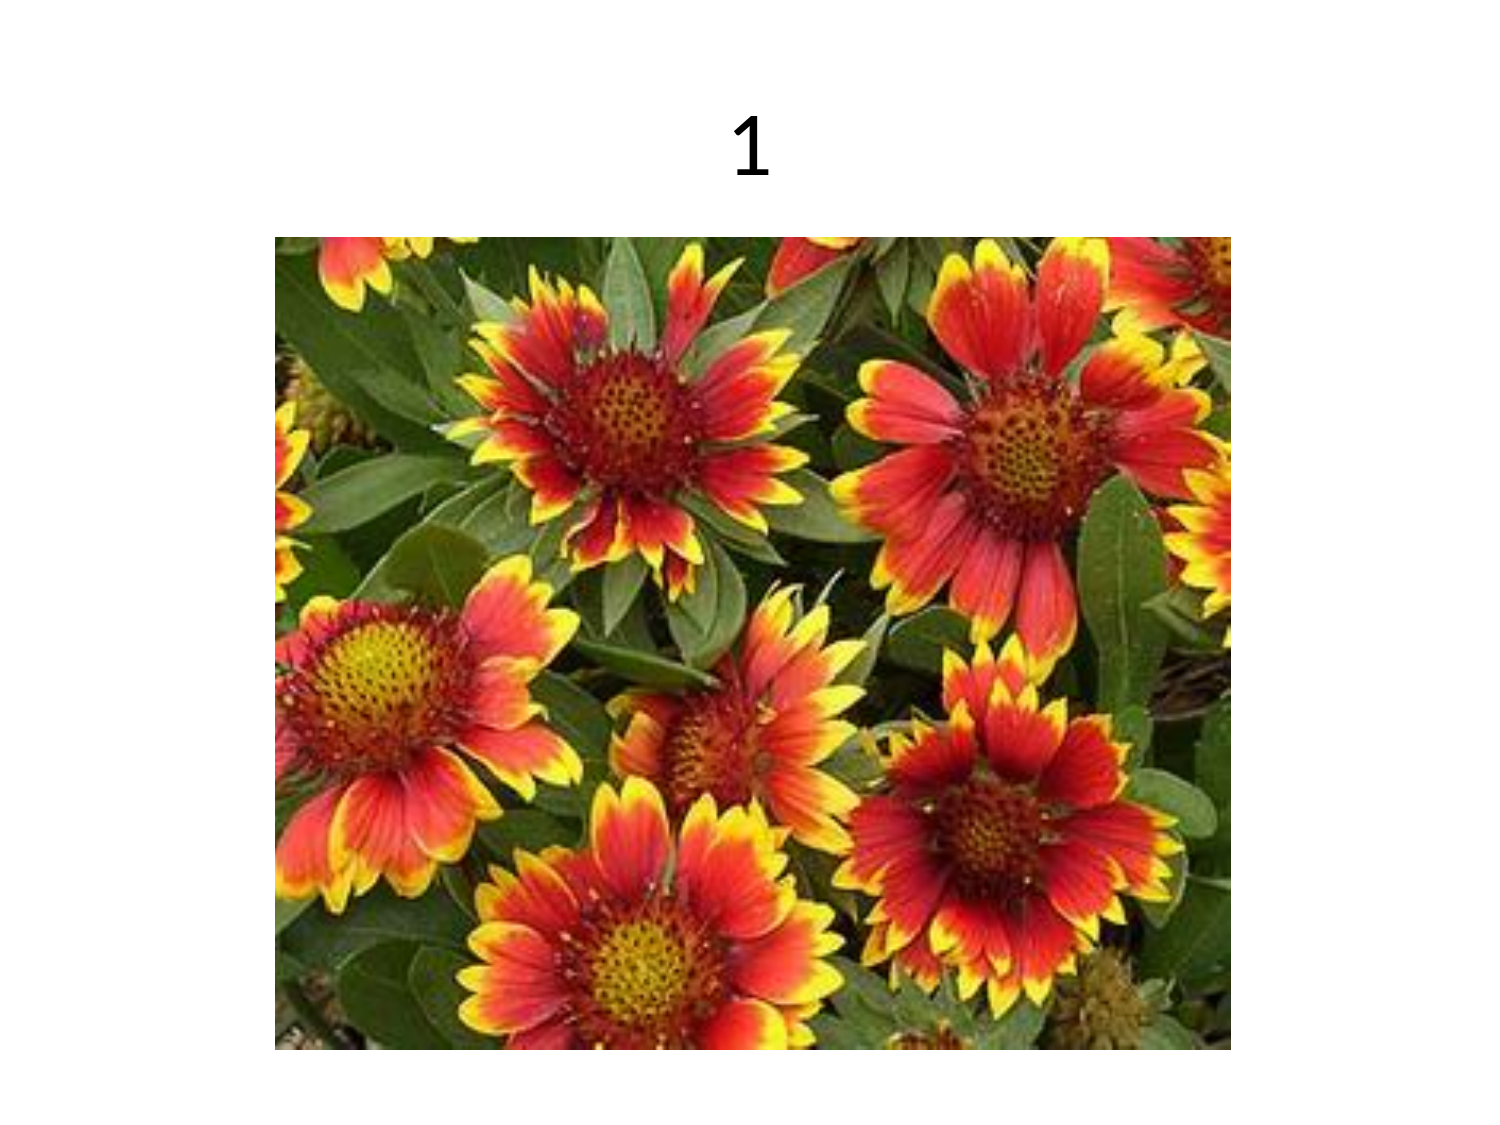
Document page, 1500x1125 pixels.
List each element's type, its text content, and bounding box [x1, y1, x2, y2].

title 1 [75, 45, 1425, 233]
picture [274, 237, 1232, 1051]
